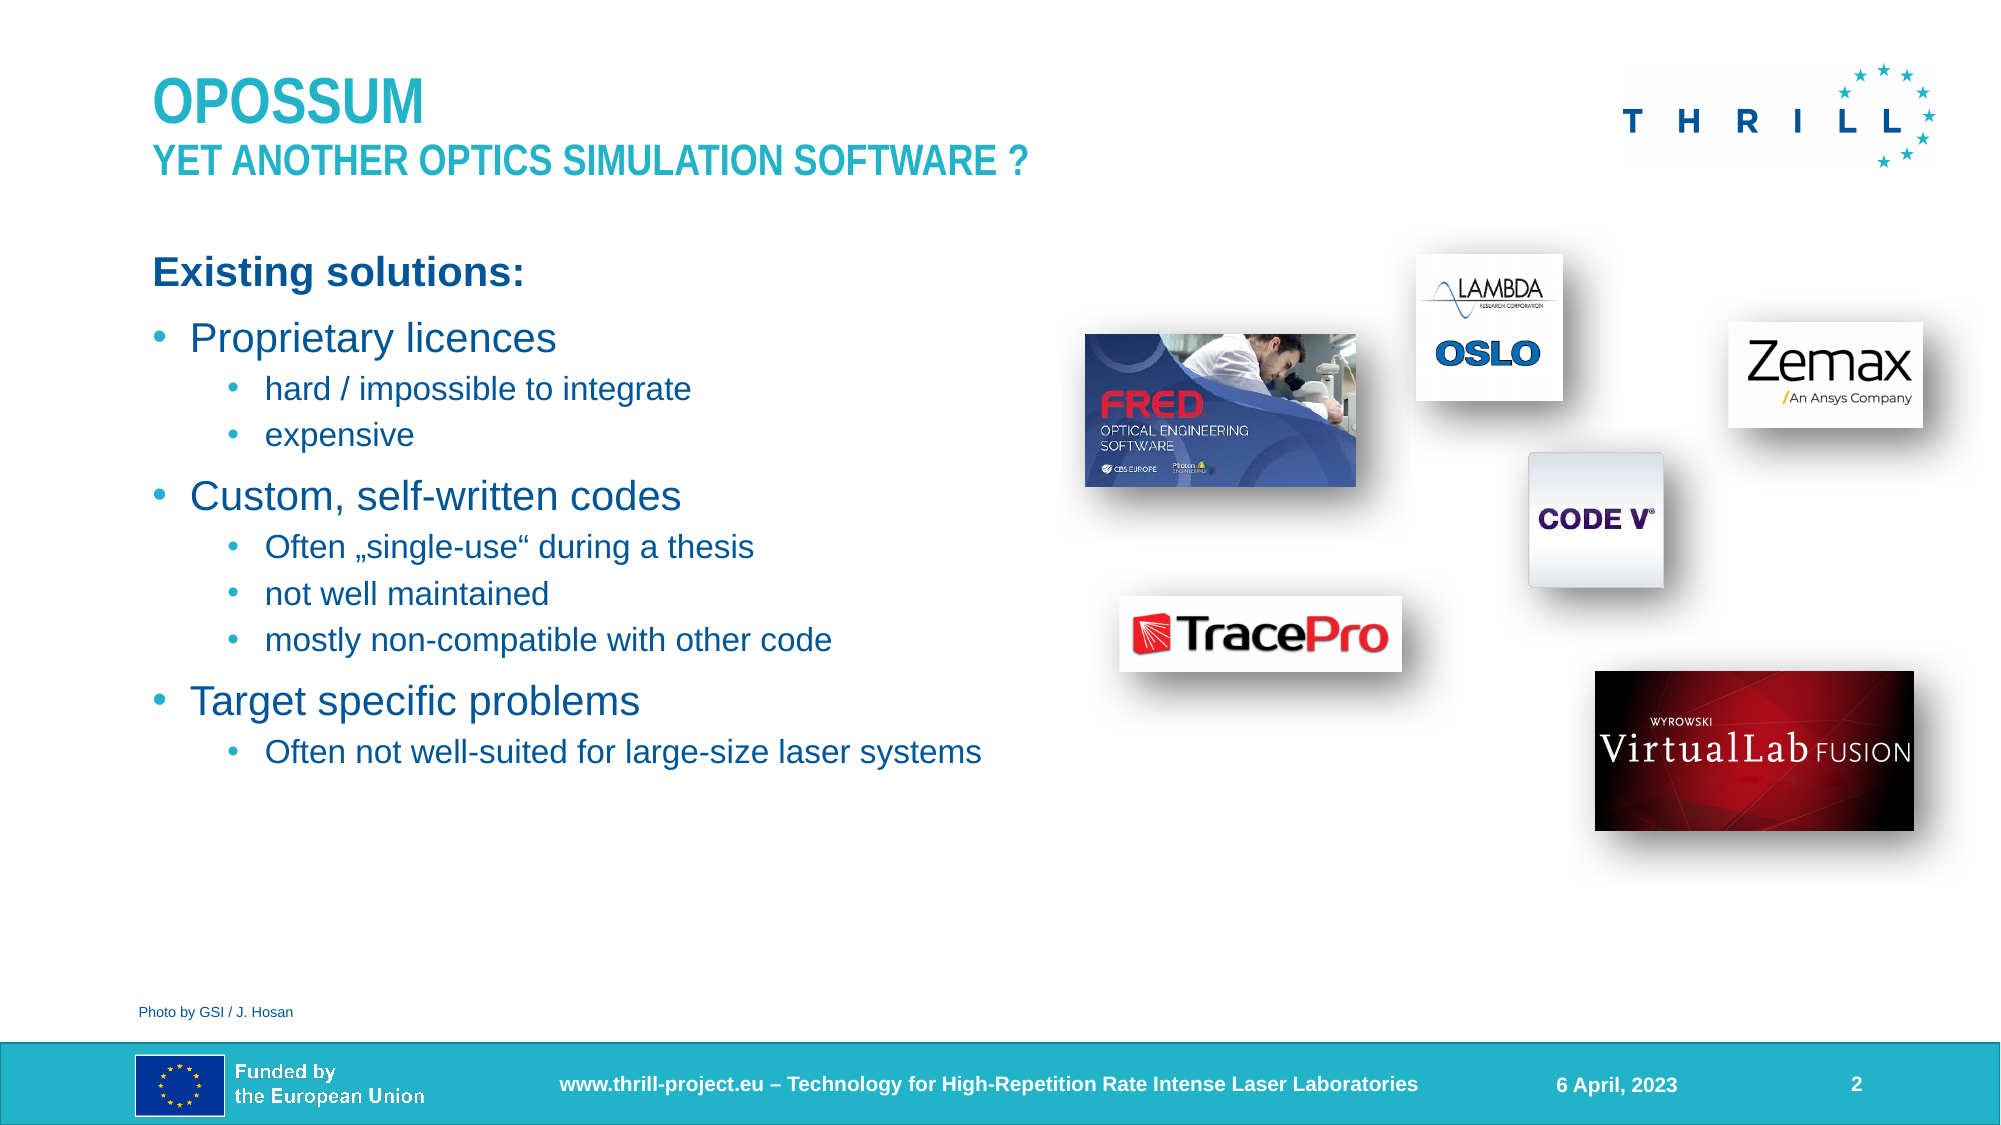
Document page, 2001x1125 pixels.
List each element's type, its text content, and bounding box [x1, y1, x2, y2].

slide_number 2 [1779, 1053, 1863, 1114]
picture [1728, 322, 1923, 428]
picture [1085, 334, 1356, 487]
text_box Existing solutions: Proprietary licences hard / impossible to integrate expensive Custom, self-written codes Often „single-use“ during a thesis not well maintained mostly non-compatible with other code Target specific problems Often not well-suited for large-size laser systems [137, 242, 1037, 859]
picture [1528, 452, 1664, 588]
picture [1119, 596, 1402, 672]
picture [1863, 63, 1936, 168]
picture [131, 1051, 436, 1120]
title Opossum Yet another optics simulation software ? [137, 59, 1863, 194]
picture [1416, 254, 1563, 401]
picture [1595, 671, 1914, 831]
text_box Photo by GSI / J. Hosan [123, 995, 309, 1028]
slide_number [1541, 1053, 1732, 1114]
